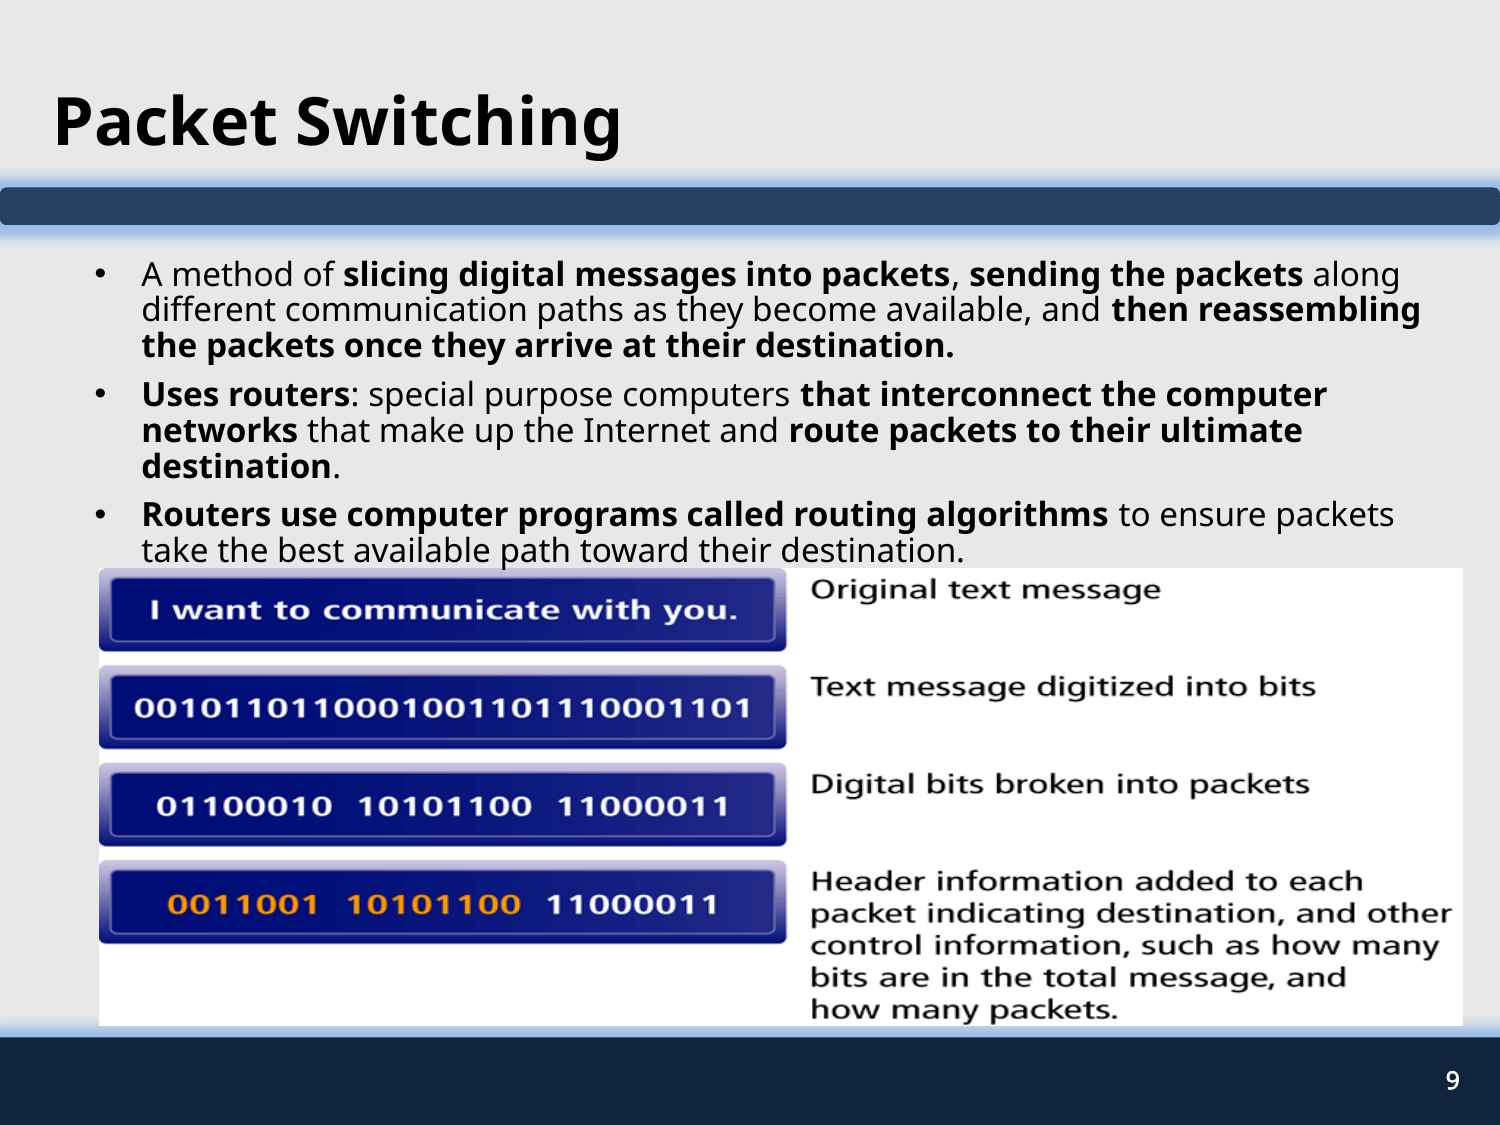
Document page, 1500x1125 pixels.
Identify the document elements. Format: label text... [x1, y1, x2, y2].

text_box A method of slicing digital messages into packets, sending the packets along different communication paths as they become available, and then reassembling the packets once they arrive at their destination. Uses routers: special purpose computers that interconnect the computer networks that make up the Internet and route packets to their ultimate destination. Routers use computer programs called routing algorithms to ensure packets take the best available path toward their destination. [79, 249, 1463, 577]
slide_number 9 [1412, 1050, 1475, 1113]
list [99, 568, 1463, 1027]
title Packet Switching [37, 62, 1338, 176]
